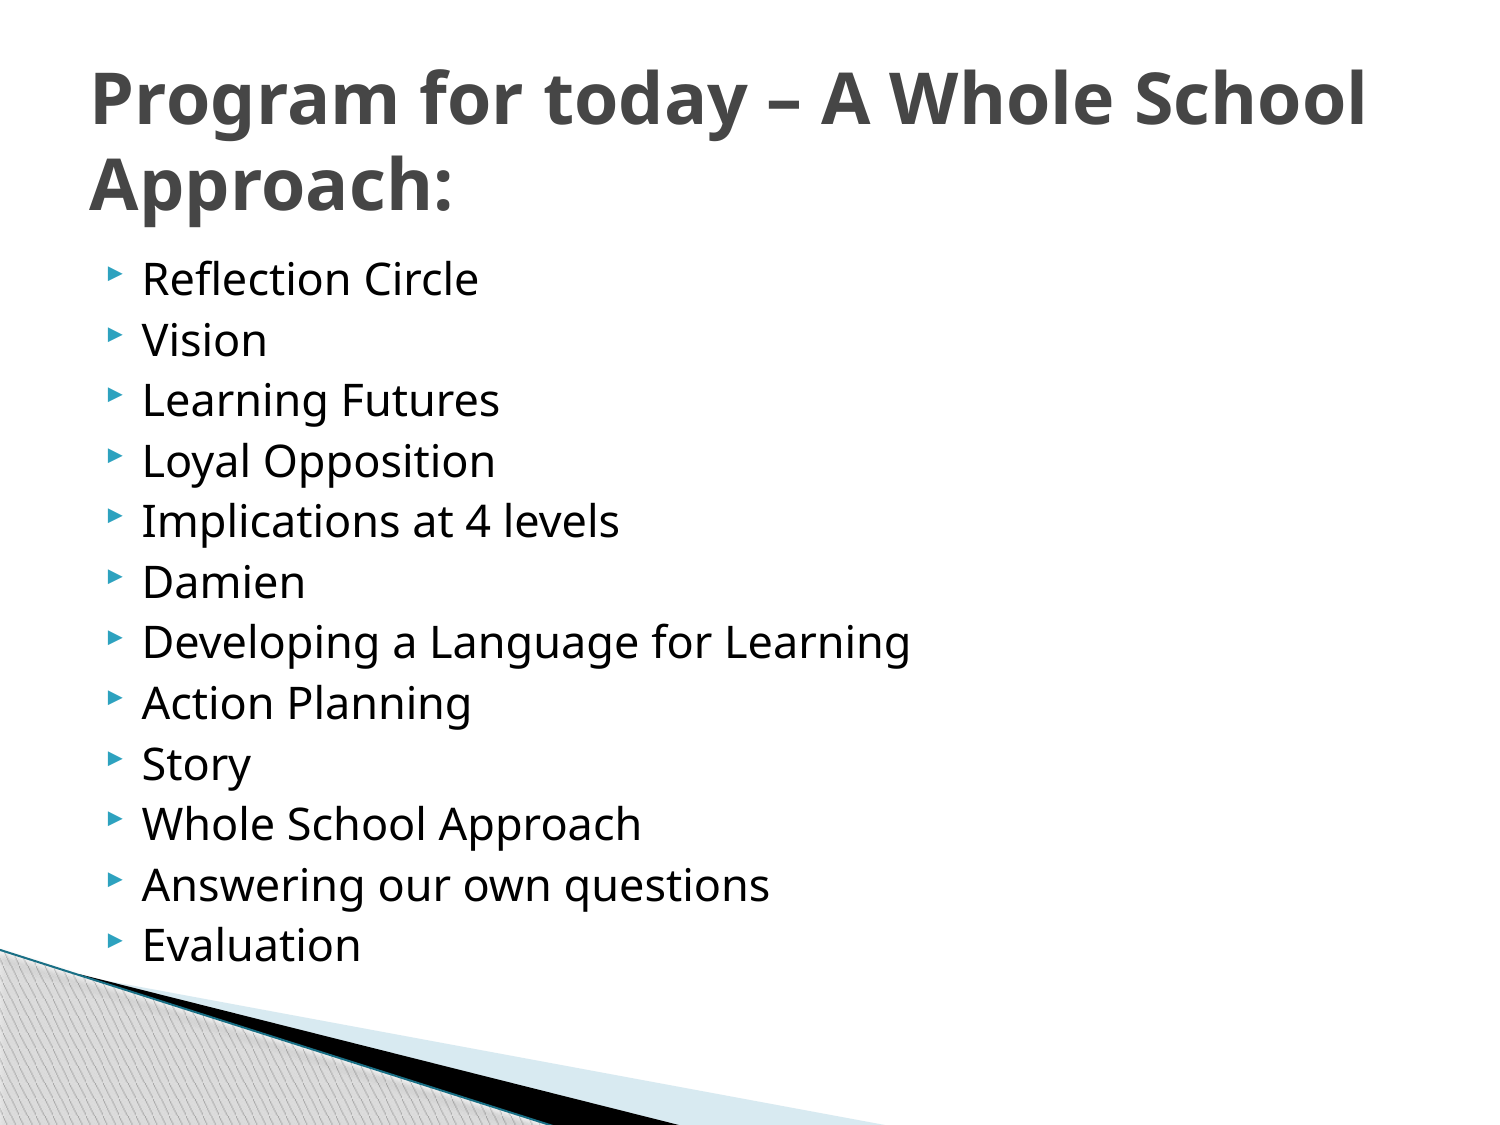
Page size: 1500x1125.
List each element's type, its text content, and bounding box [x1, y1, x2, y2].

list Reflection Circle Vision Learning Futures Loyal Opposition Implications at 4 levels Damien Developing a Language for Learning Action Planning Story Whole School Approach Answering our own questions Evaluation [75, 243, 1425, 986]
title Program for today – A Whole School Approach: [75, 45, 1425, 233]
